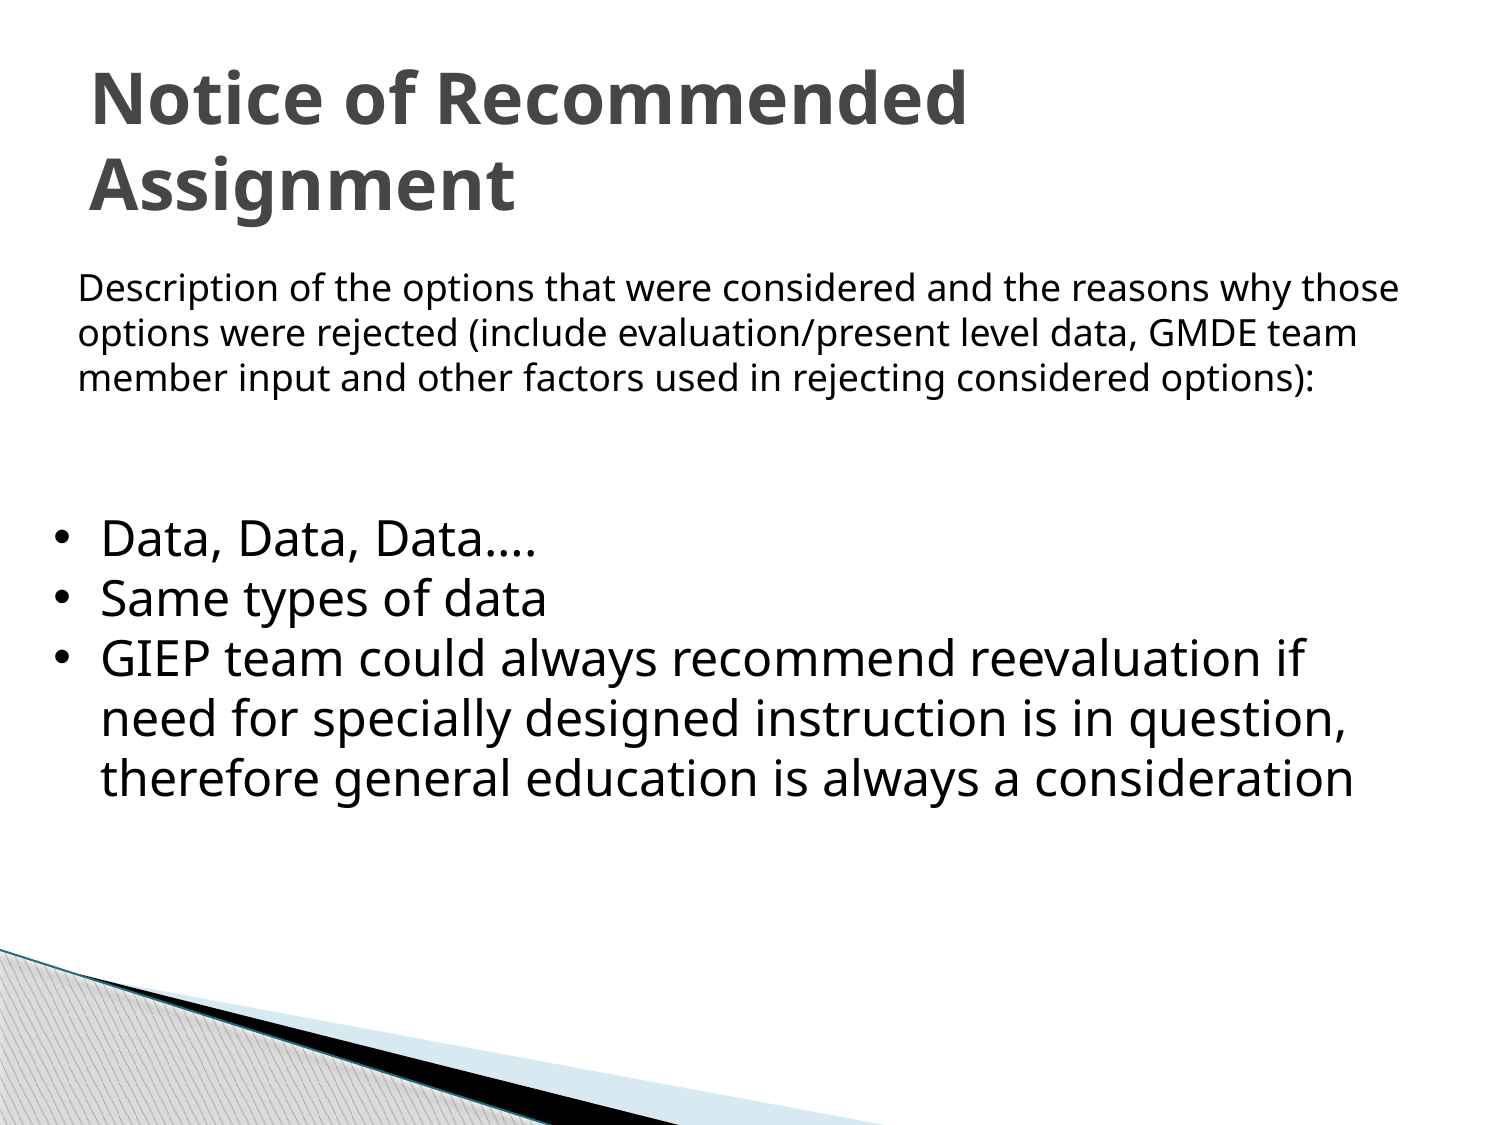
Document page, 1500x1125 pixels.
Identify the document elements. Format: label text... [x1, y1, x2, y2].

text_box Description of the options that were considered and the reasons why those options were rejected (include evaluation/present level data, GMDE team member input and other factors used in rejecting considered options): [62, 256, 1450, 452]
text_box Data, Data, Data…. Same types of data GIEP team could always recommend reevaluation if need for specially designed instruction is in question, therefore general education is always a consideration [38, 498, 1450, 814]
title Notice of Recommended Assignment [75, 45, 1425, 233]
